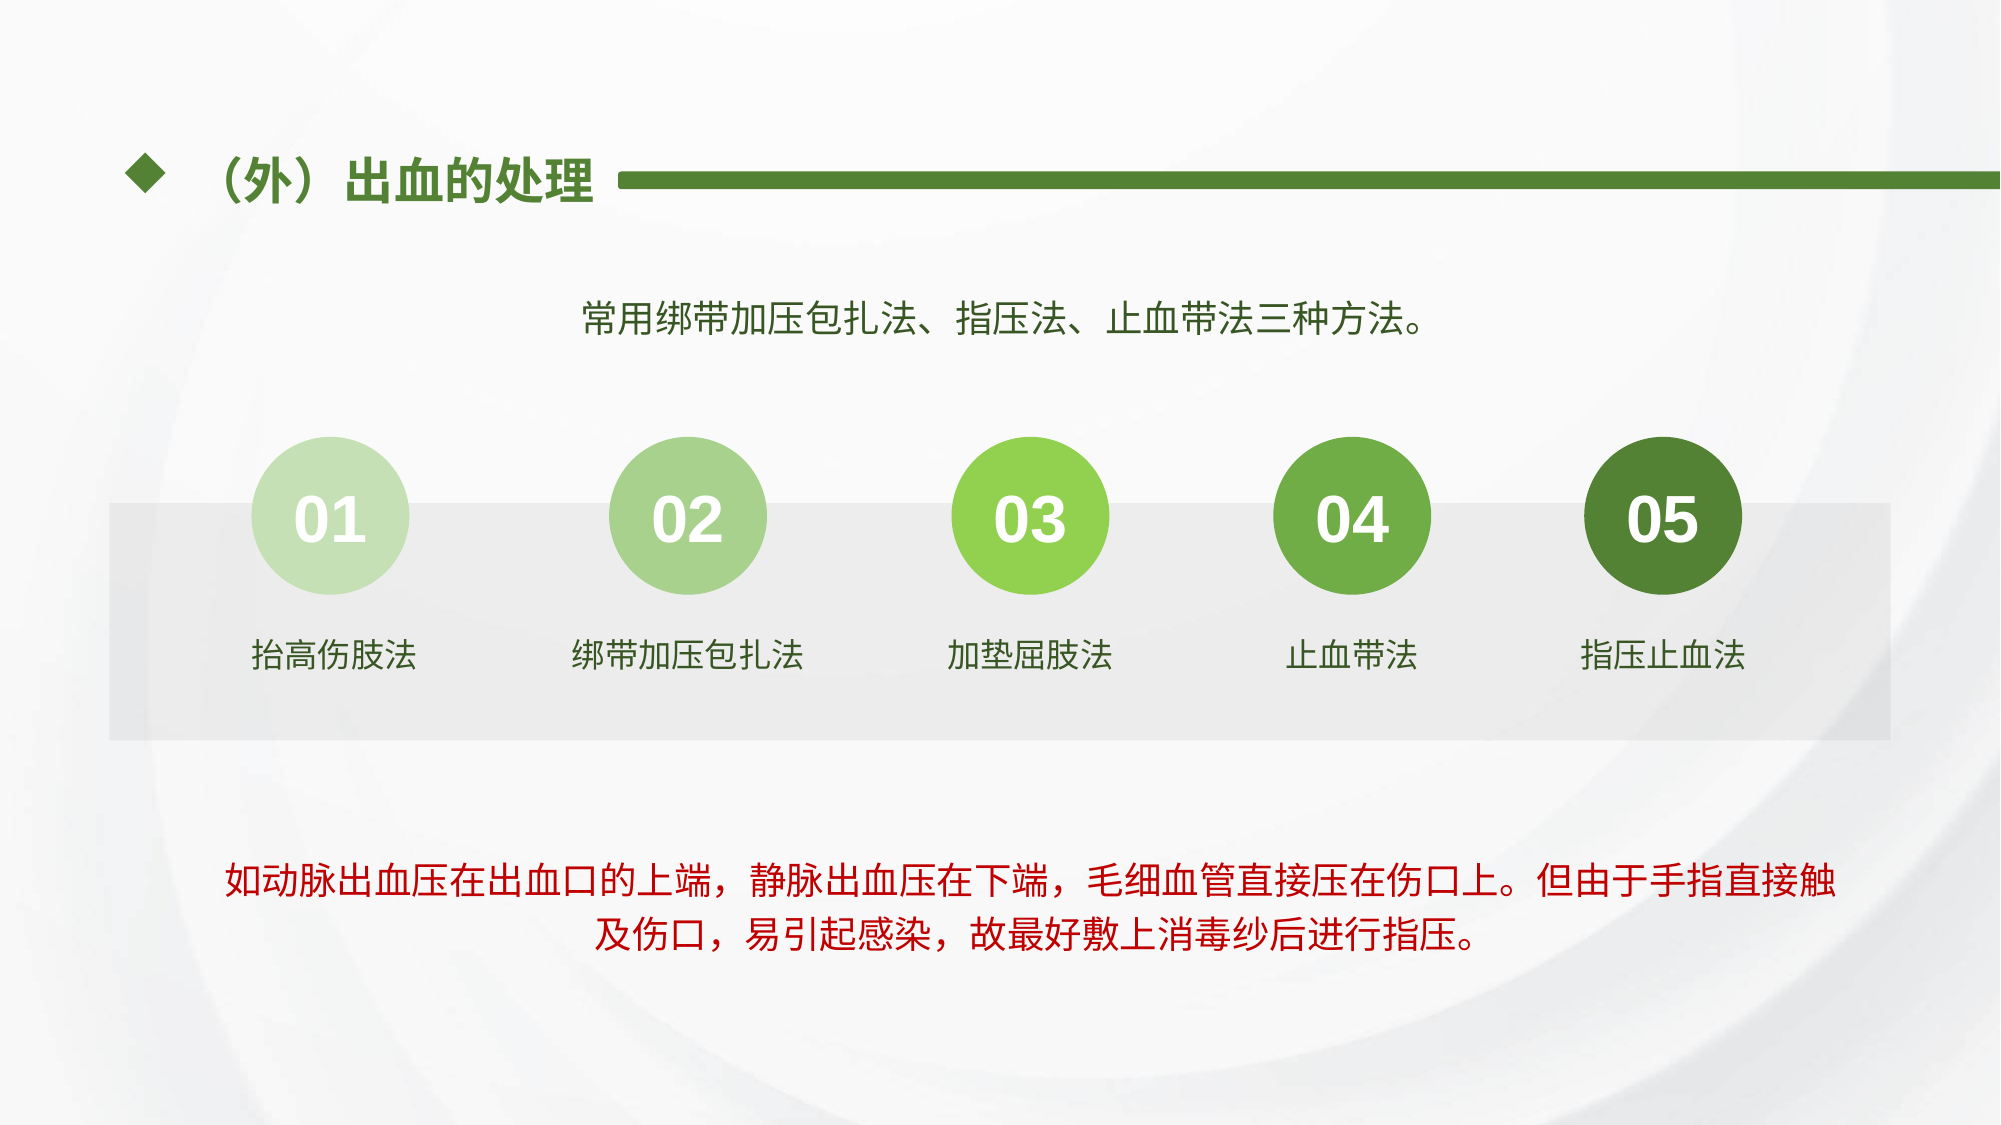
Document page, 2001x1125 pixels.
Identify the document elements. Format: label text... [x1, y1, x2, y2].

text_box 抬高伤肢法 [236, 627, 433, 682]
text_box 常用绑带加压包扎法、指压法、止血带法三种方法。 [565, 287, 1435, 347]
text_box 02 [608, 435, 769, 596]
text_box 04 [1272, 435, 1433, 596]
text_box 03 [950, 435, 1111, 596]
picture [0, 0, 2001, 1125]
text_box （外）出血的处理 [105, 142, 609, 218]
list 如动脉出血压在出血口的上端，静脉出血压在下端，毛细血管直接压在伤口上。但由于手指直接触及伤口，易引起感染，故最好敷上消毒纱后进行指压。 [196, 840, 1865, 988]
text_box [108, 502, 1892, 742]
text_box 指压止血法 [1565, 627, 1762, 682]
text_box [617, 170, 2000, 191]
text_box 绑带加压包扎法 [556, 627, 820, 682]
text_box 05 [1583, 435, 1744, 596]
text_box 加垫屈肢法 [932, 627, 1129, 682]
text_box 止血带法 [1270, 627, 1434, 682]
text_box 01 [250, 435, 411, 596]
